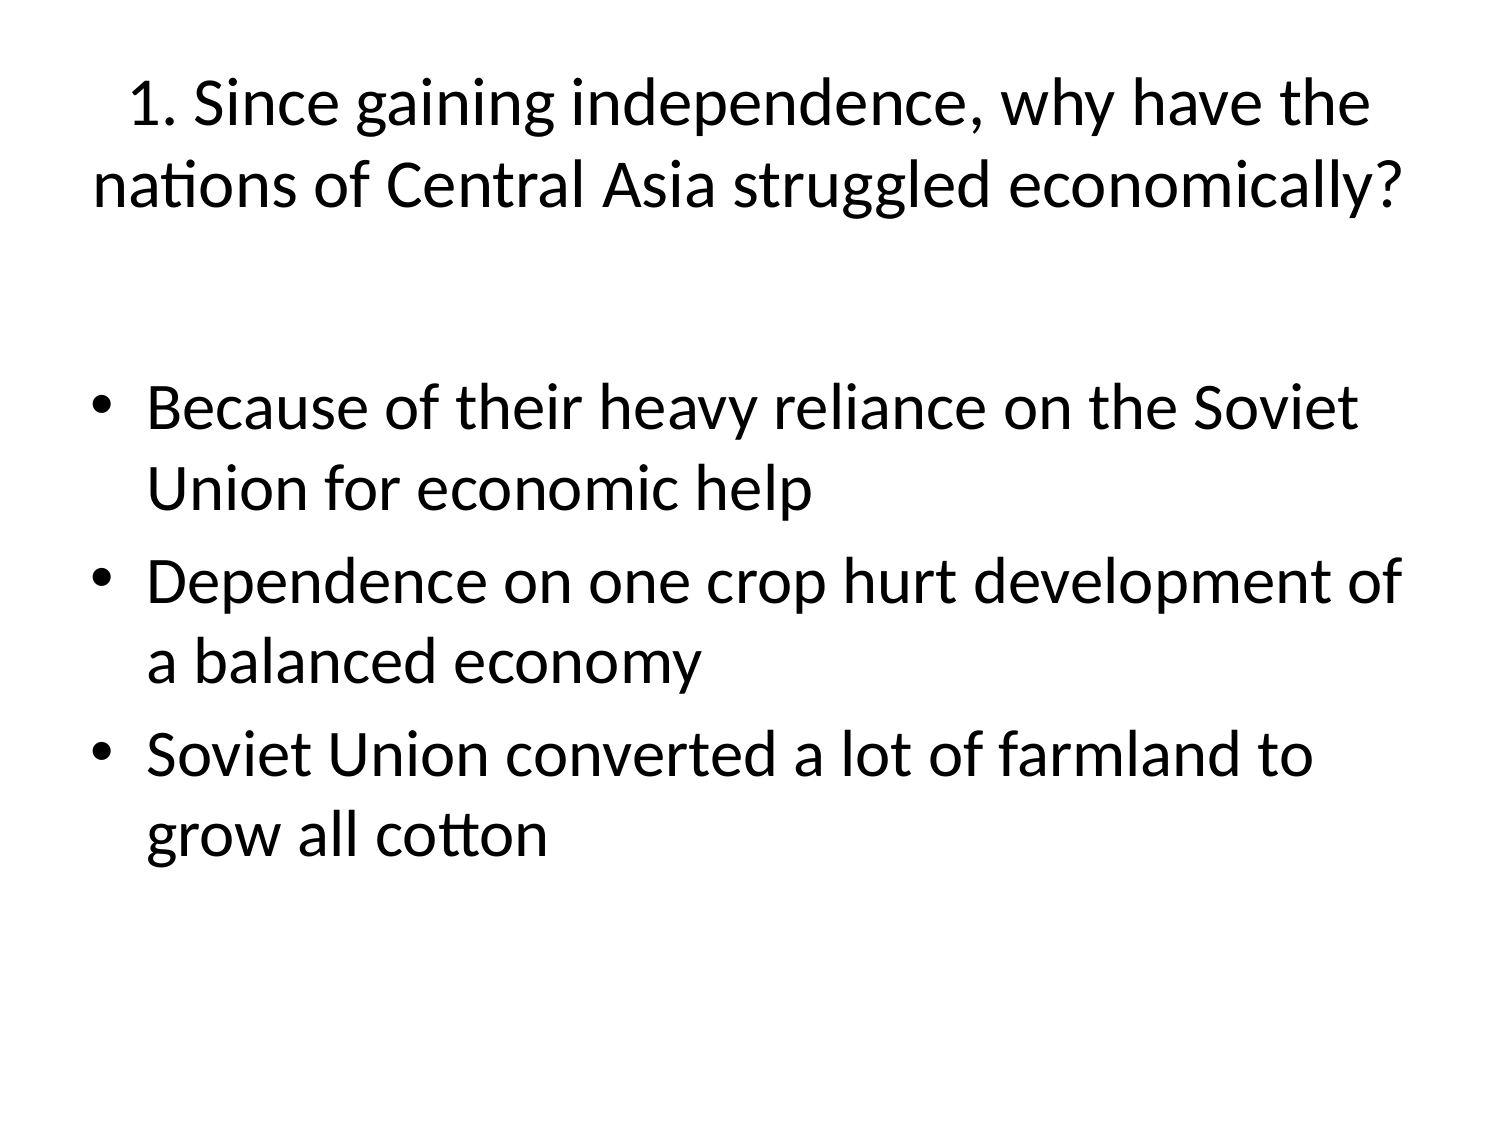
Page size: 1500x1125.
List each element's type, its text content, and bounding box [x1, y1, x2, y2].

title 1. Since gaining independence, why have the nations of Central Asia struggled economically? [75, 45, 1425, 233]
list Because of their heavy reliance on the Soviet Union for economic help Dependence on one crop hurt development of a balanced economy Soviet Union converted a lot of farmland to grow all cotton [75, 262, 1425, 1005]
